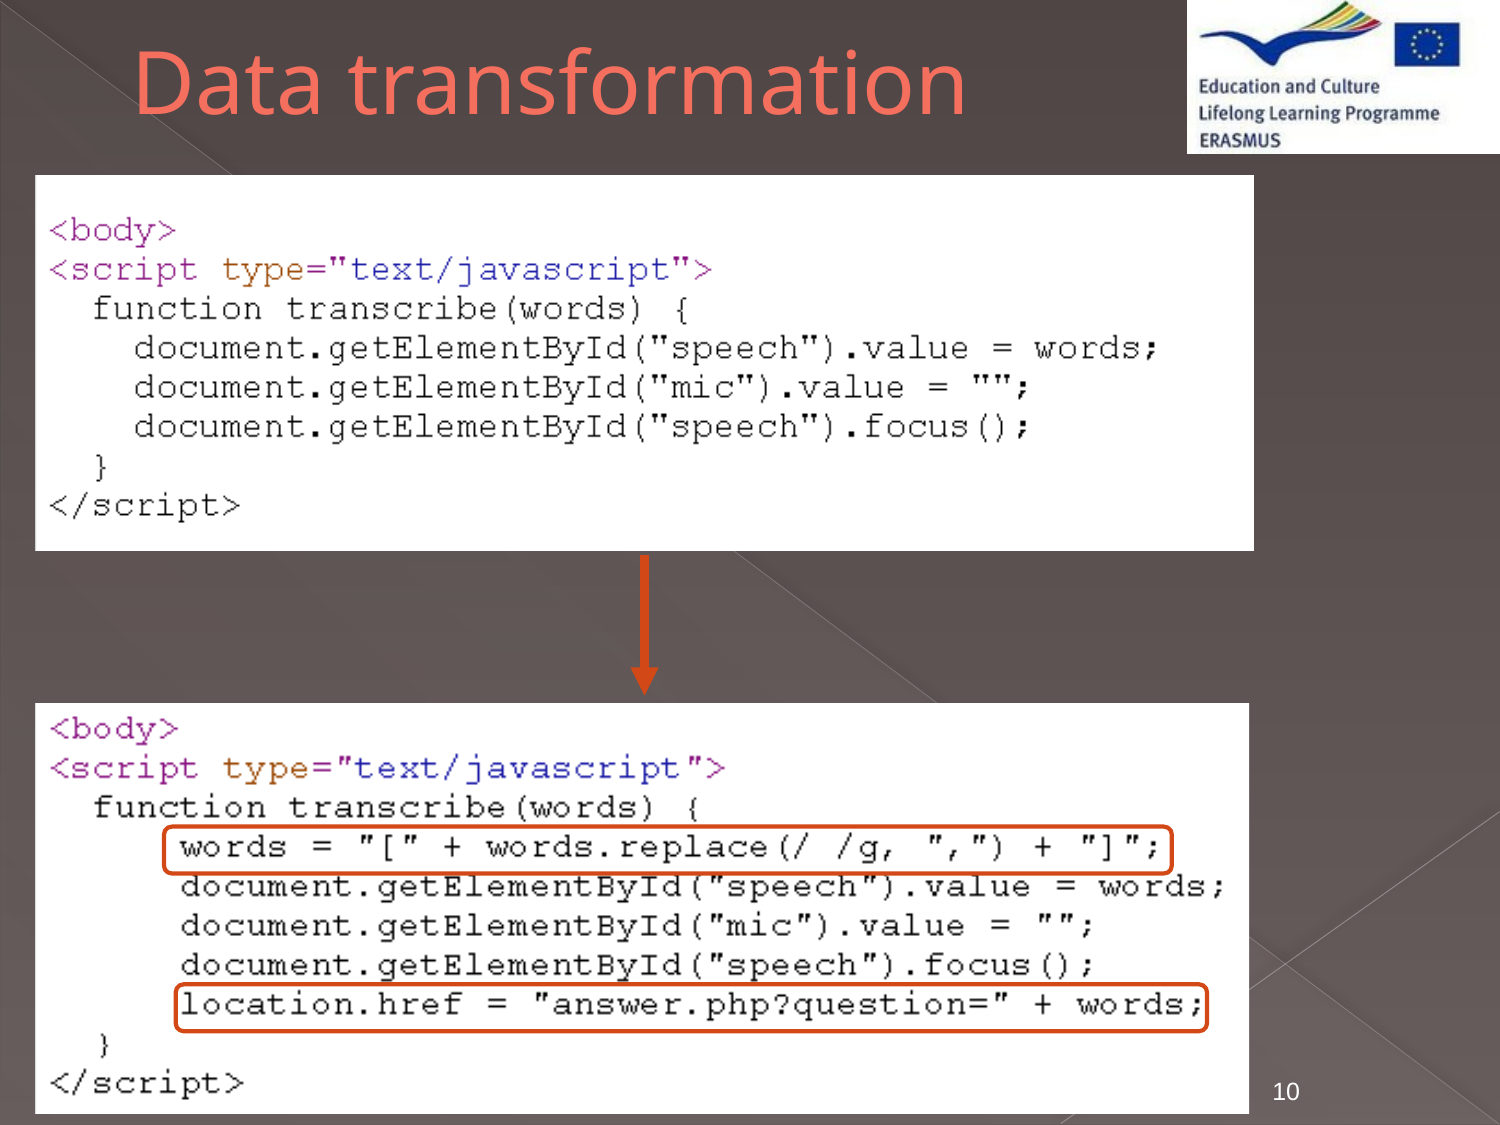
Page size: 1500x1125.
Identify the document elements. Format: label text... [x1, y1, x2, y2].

picture [1187, 0, 1500, 154]
picture [34, 175, 1255, 551]
picture [34, 702, 1250, 1114]
title Data transformation [37, 0, 1463, 195]
slide_number 10 [1250, 1063, 1328, 1113]
